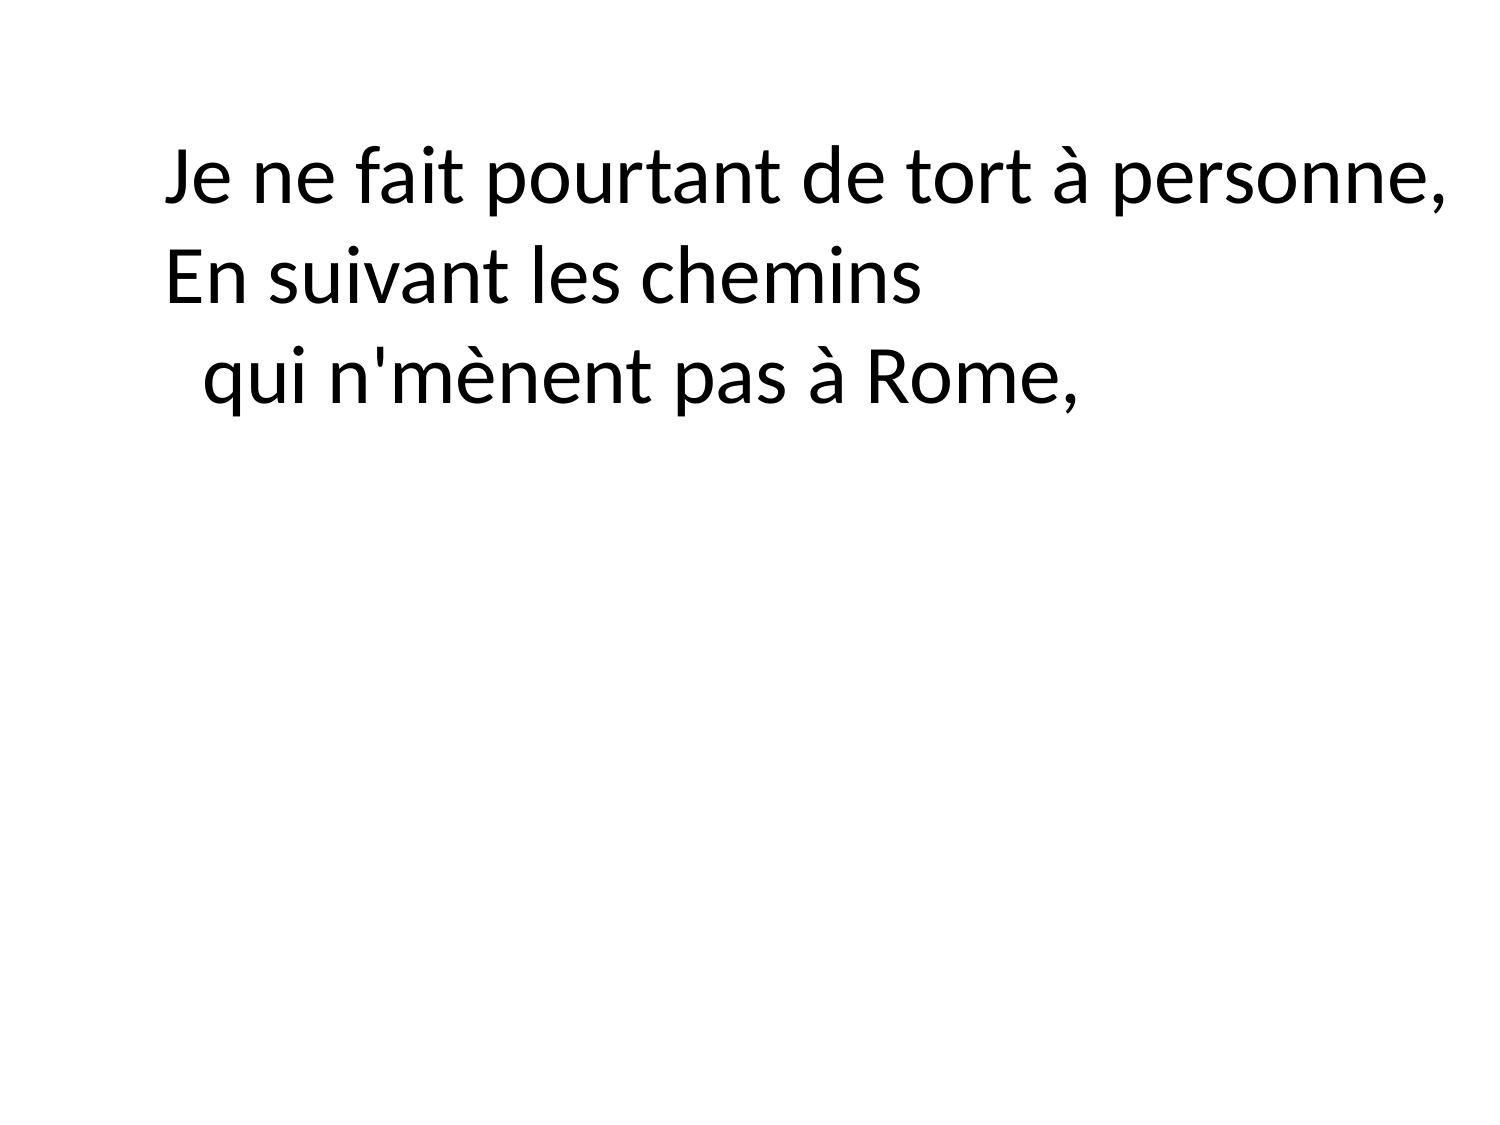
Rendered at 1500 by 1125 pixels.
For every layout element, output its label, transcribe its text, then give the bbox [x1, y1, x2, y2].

text_box Je ne fait pourtant de tort à personne, En suivant les chemins qui n'mènent pas à Rome, [149, 112, 1500, 428]
